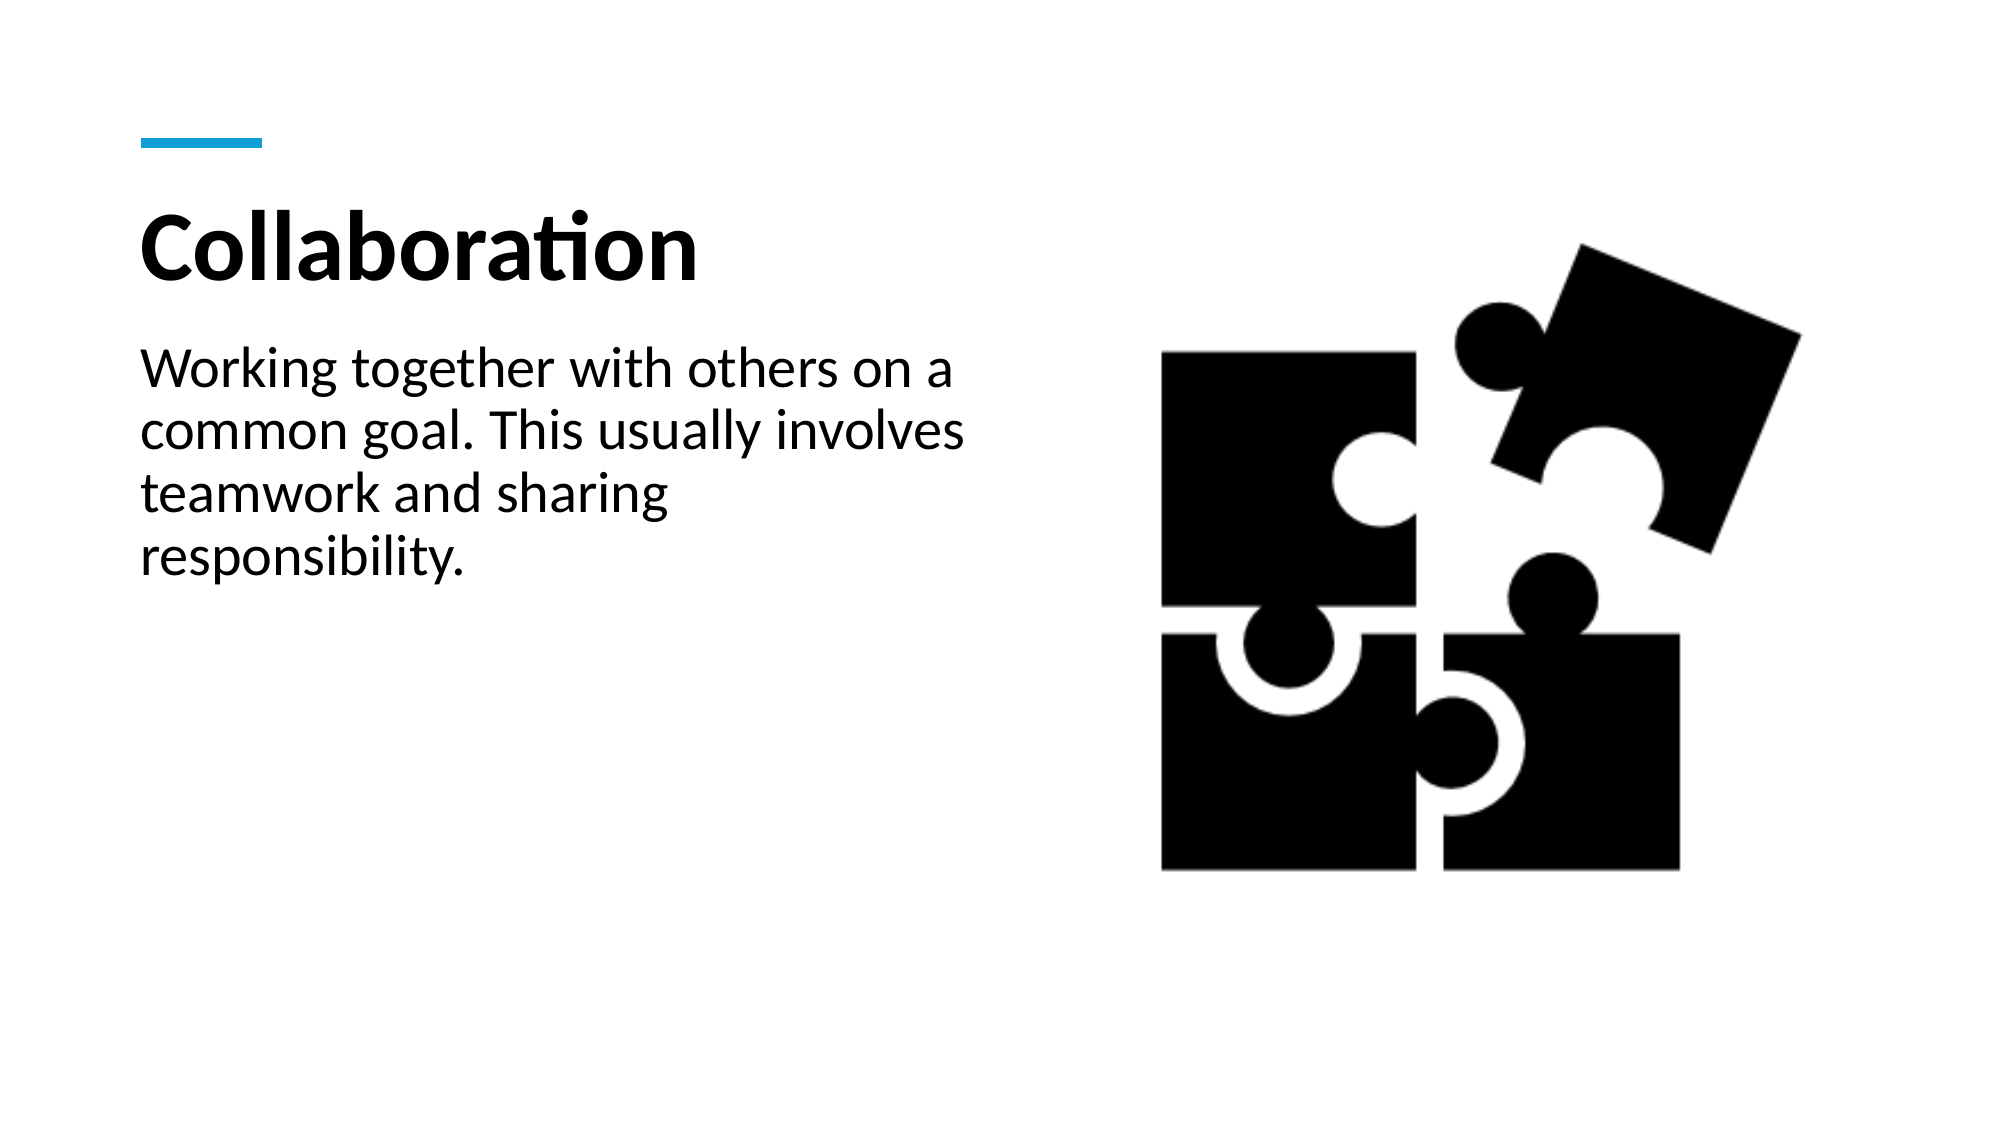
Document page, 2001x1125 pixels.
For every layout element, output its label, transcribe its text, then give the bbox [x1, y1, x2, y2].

list Working together with others on a common goal. This usually involves teamwork and sharing responsibility. [124, 329, 1029, 1091]
title Collaboration [124, 186, 1043, 330]
picture [1043, 125, 1917, 1000]
